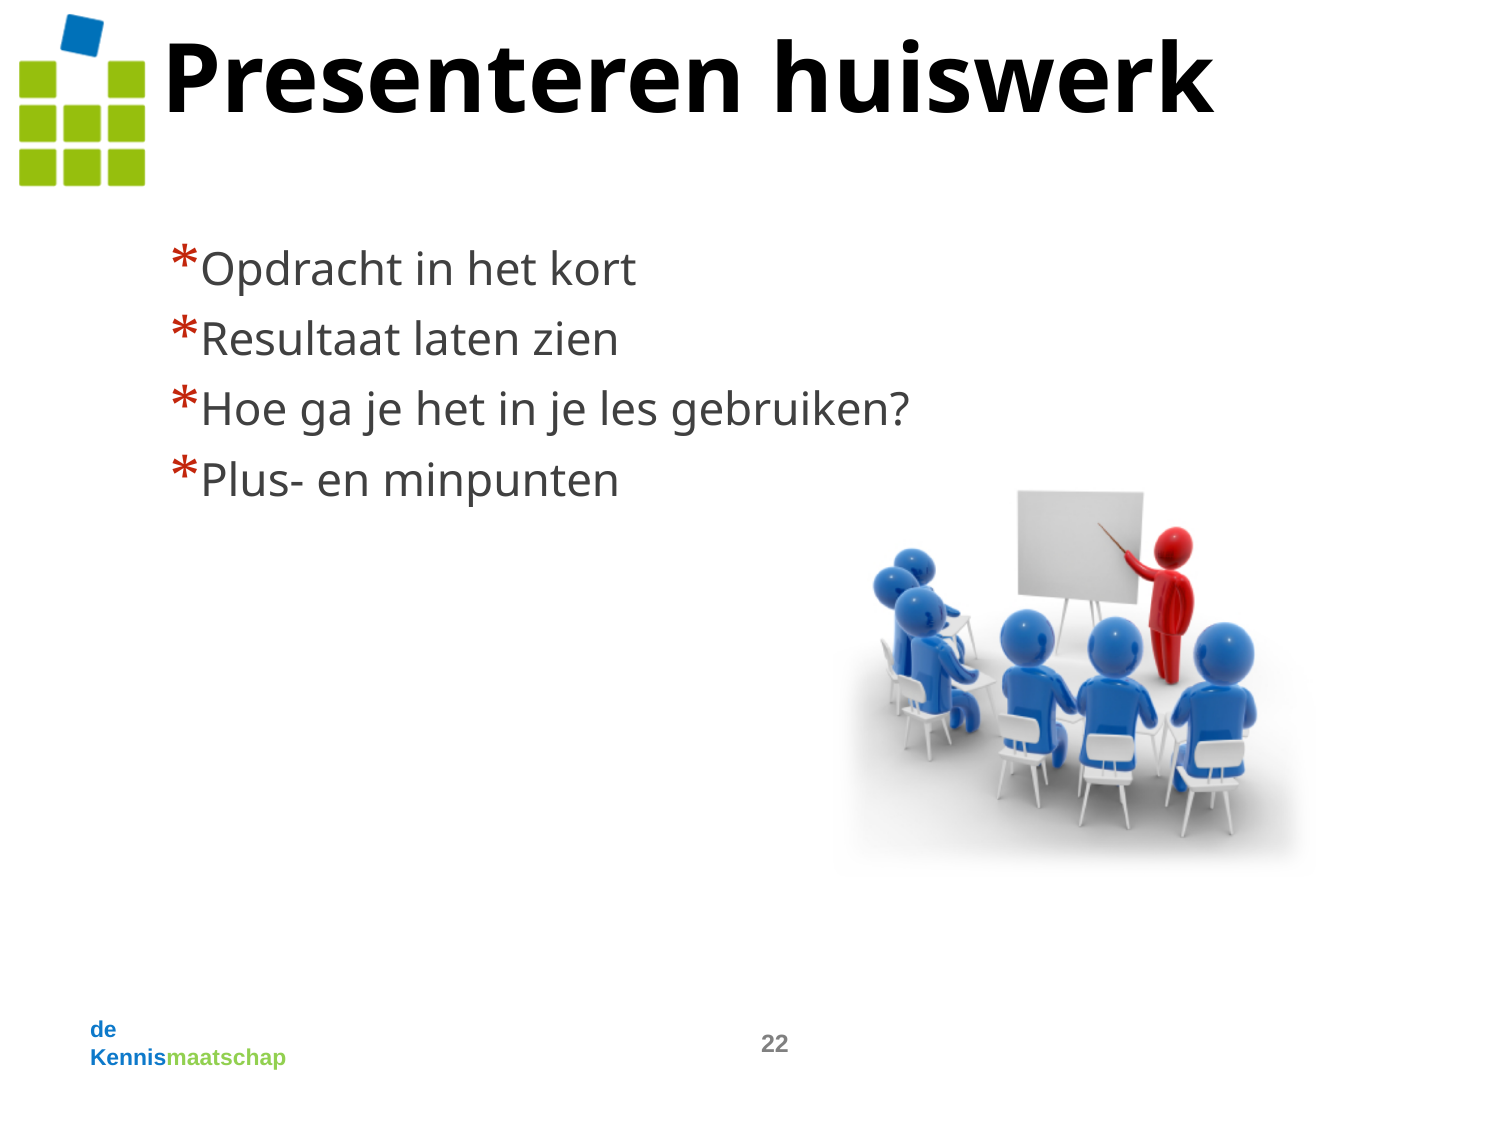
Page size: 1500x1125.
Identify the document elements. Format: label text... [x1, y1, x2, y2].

title Presenteren huiswerk [146, 8, 1495, 197]
footer de Kennismaatschap [75, 1012, 624, 1073]
slide_number 22 [624, 1012, 925, 1073]
picture [832, 455, 1318, 879]
picture [17, 3, 147, 197]
list Opdracht in het kort Resultaat laten zien Hoe ga je het in je les gebruiken? Plus- en minpunten [147, 231, 1424, 965]
